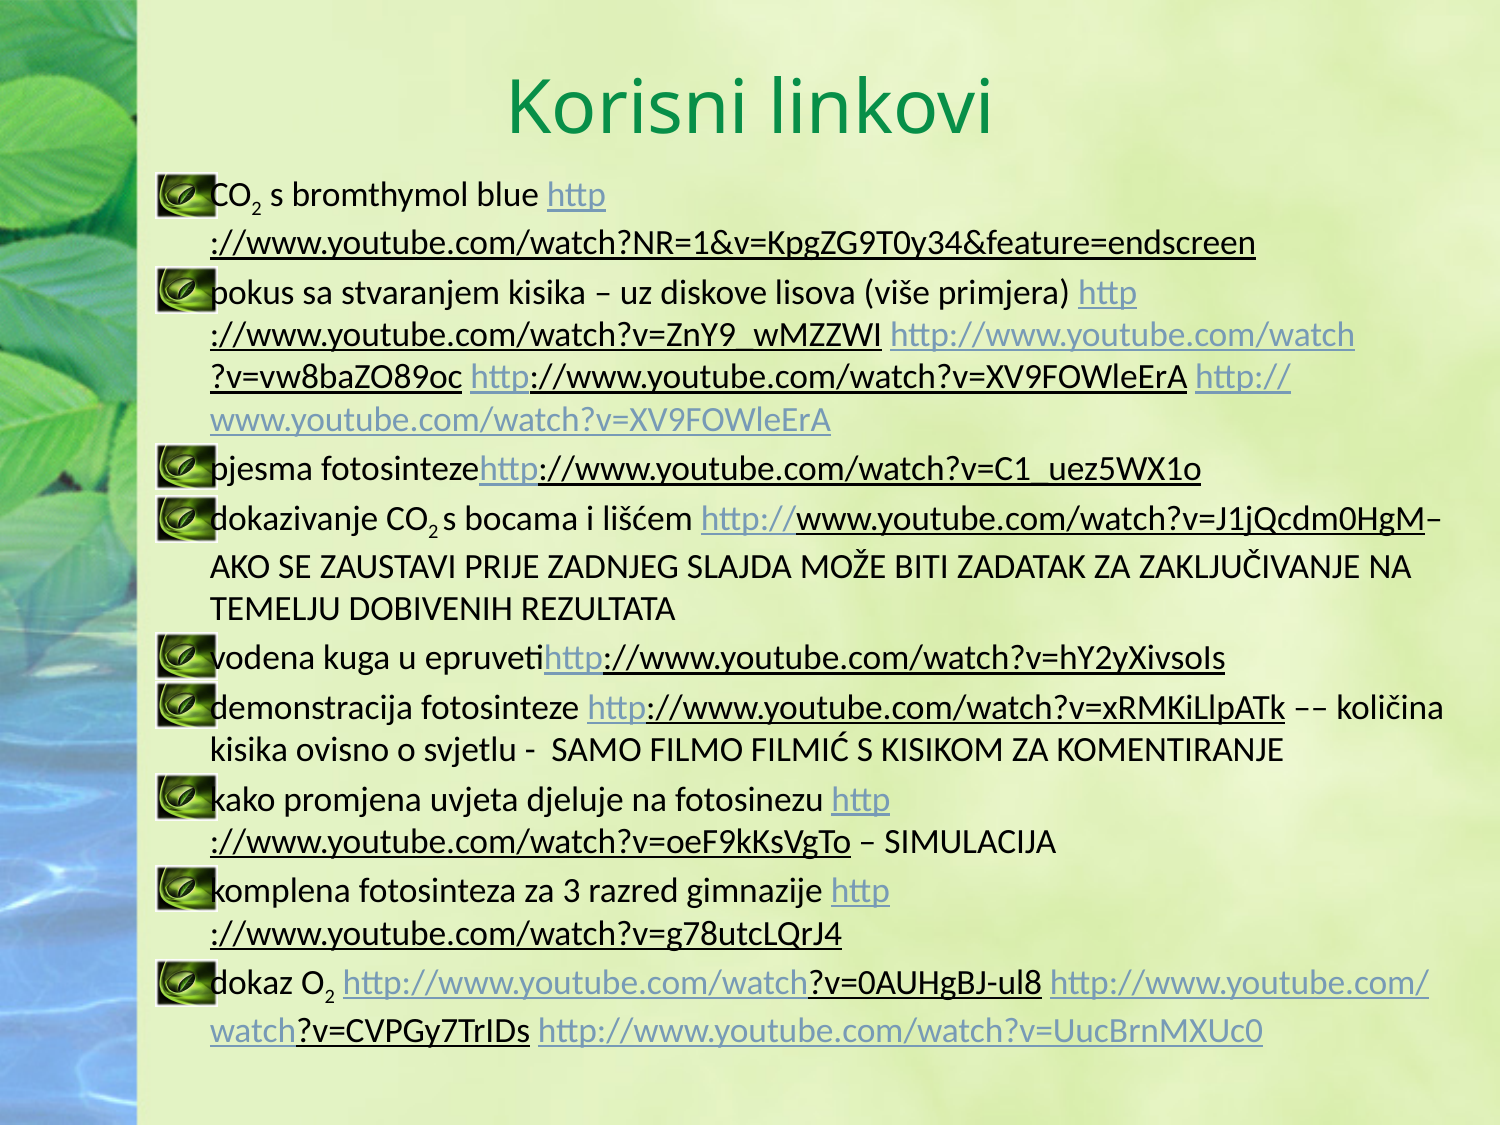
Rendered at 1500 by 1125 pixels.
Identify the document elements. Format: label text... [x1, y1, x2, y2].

picture [0, 0, 1500, 1125]
title Korisni linkovi [74, 44, 1426, 163]
list CO2 s bromthymol blue http://www.youtube.com/watch?NR=1&v=KpgZG9T0y34&feature=endscreen pokus sa stvaranjem kisika – uz diskove lisova (više primjera) http://www.youtube.com/watch?v=ZnY9_wMZZWI http://www.youtube.com/watch?v=vw8baZO89oc http://www.youtube.com/watch?v=XV9FOWleErA http://www.youtube.com/watch?v=XV9FOWleErA pjesma fotosintezehttp://www.youtube.com/watch?v=C1_uez5WX1o dokazivanje CO2 s bocama i lišćem http://www.youtube.com/watch?v=J1jQcdm0HgM– AKO SE ZAUSTAVI PRIJE ZADNJEG SLAJDA MOŽE BITI ZADATAK ZA ZAKLJUČIVANJE NA TEMELJU DOBIVENIH REZULTATA vodena kuga u epruvetihttp://www.youtube.com/watch?v=hY2yXivsoIs demonstracija fotosinteze http://www.youtube.com/watch?v=xRMKiLlpATk –– količina kisika ovisno o svjetlu - SAMO FILMO FILMIĆ S KISIKOM ZA KOMENTIRANJE kako promjena uvjeta djeluje na fotosinezu http://www.youtube.com/watch?v=oeF9kKsVgTo – SIMULACIJA komplena fotosinteza za 3 razred gimnazije http://www.youtube.com/watch?v=g78utcLQrJ4 dokaz O2 http://www.youtube.com/watch?v=0AUHgBJ-ul8 http://www.youtube.com/watch?v=CVPGy7TrIDs http://www.youtube.com/watch?v=UucBrnMXUc0 [140, 163, 1466, 1102]
